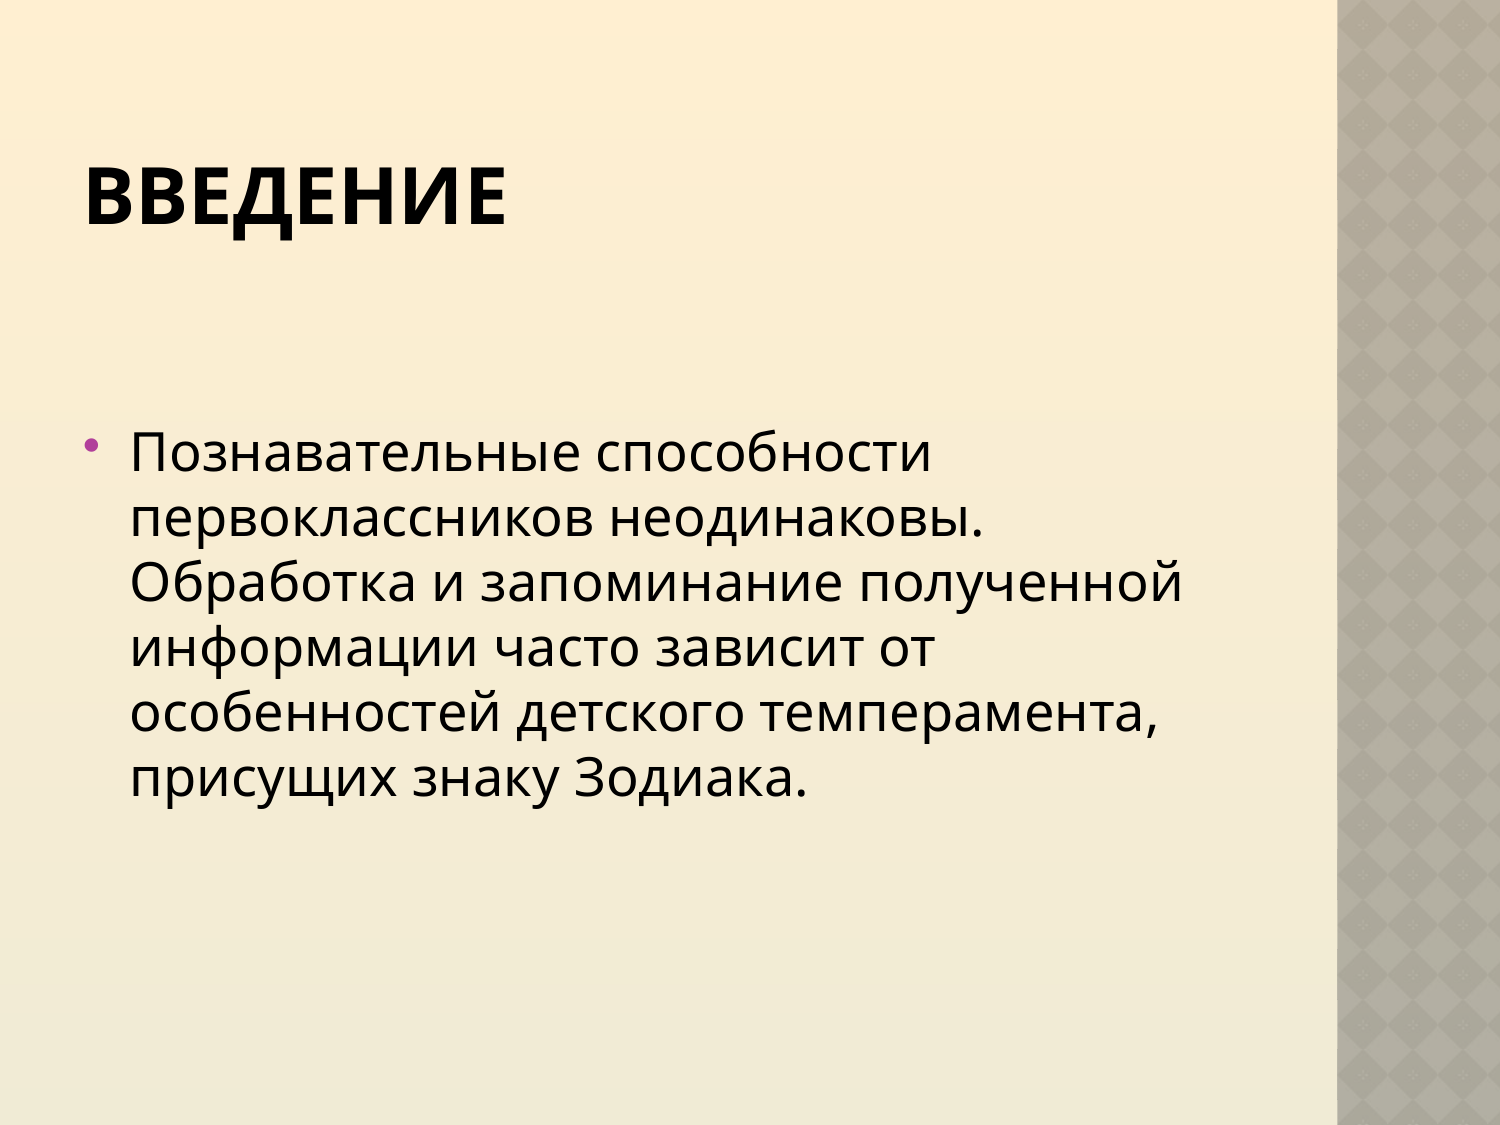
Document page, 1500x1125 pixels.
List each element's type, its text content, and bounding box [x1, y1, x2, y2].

list Познавательные способности первоклассников неодинаковы. Обработка и запоминание полученной информации часто зависит от особенностей детского темперамента, присущих знаку Зодиака. [70, 410, 1258, 1125]
title введение [75, 52, 1263, 240]
